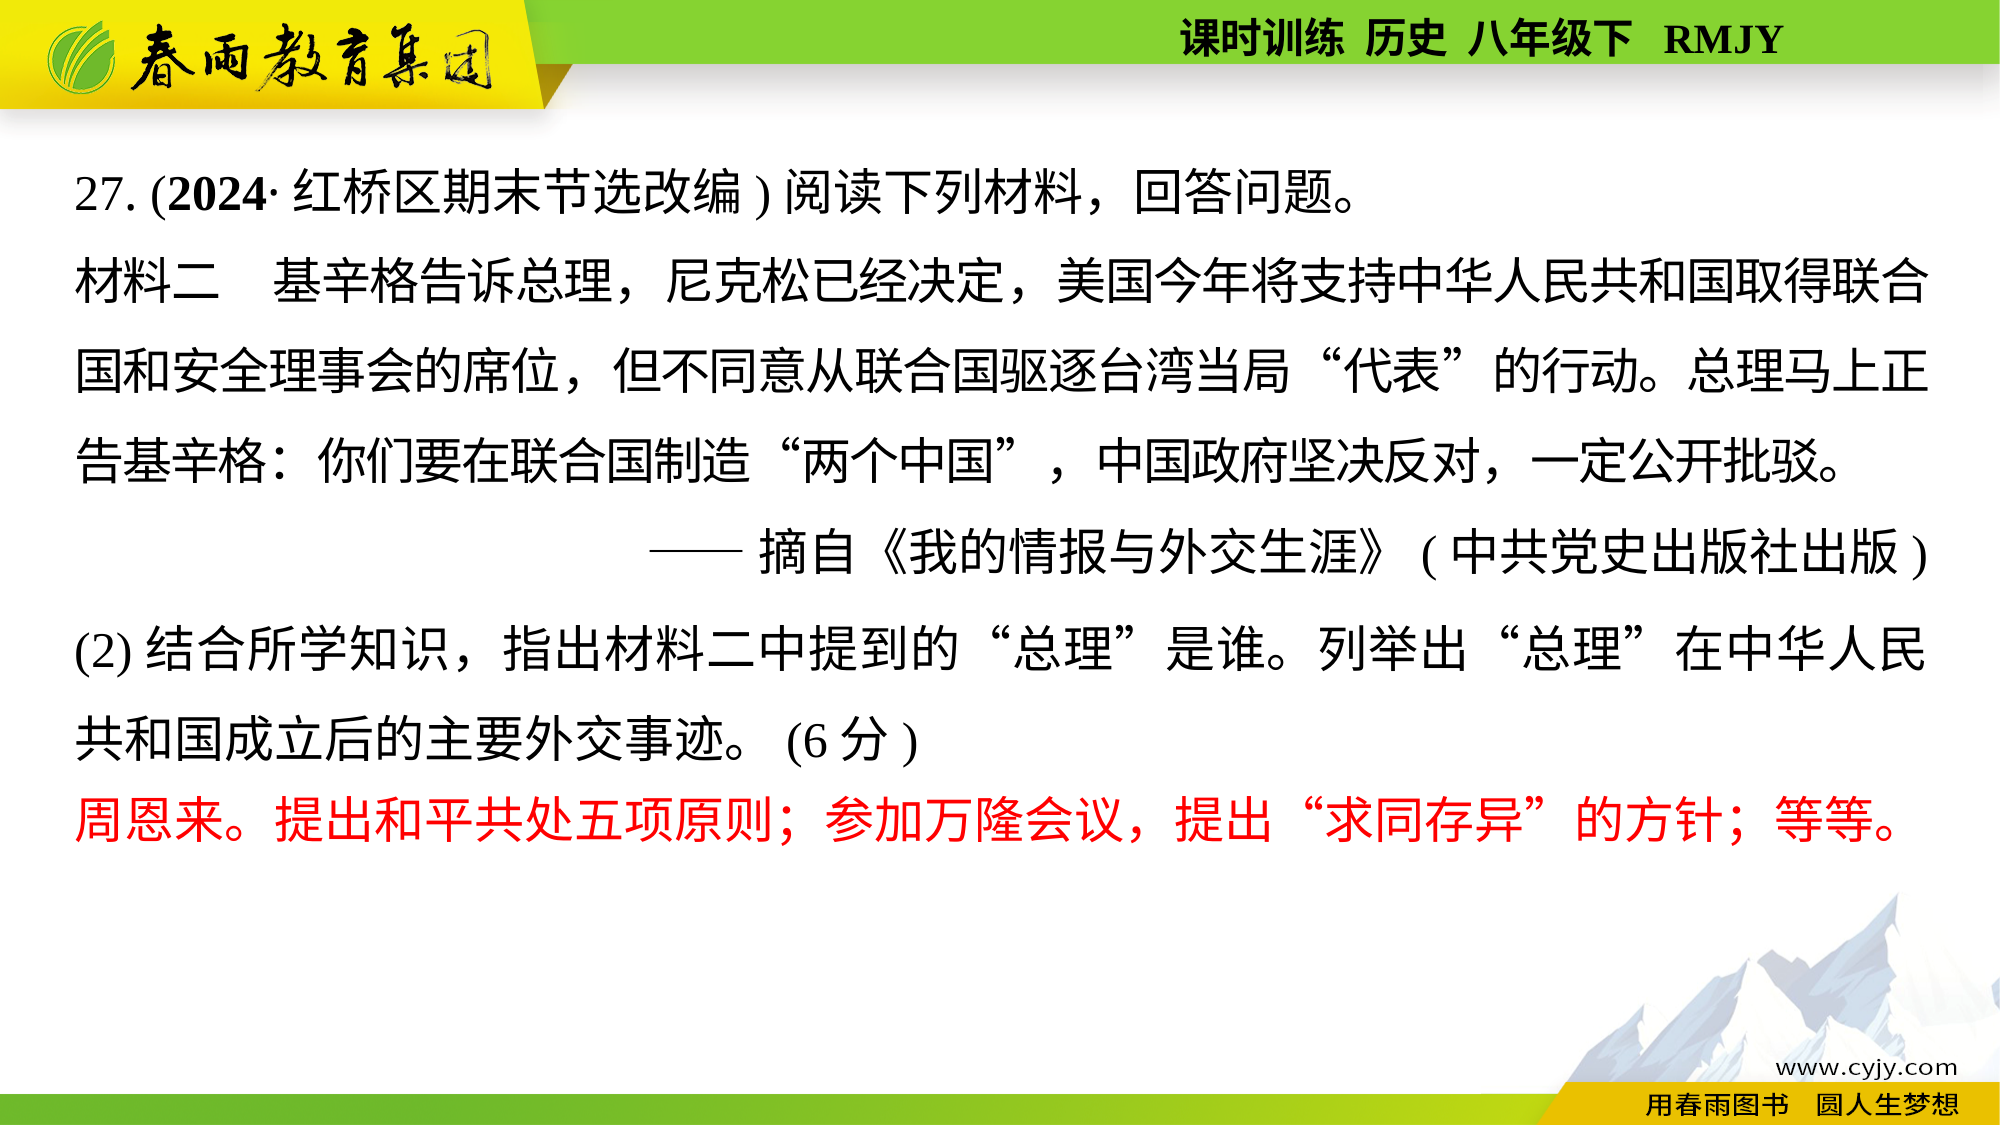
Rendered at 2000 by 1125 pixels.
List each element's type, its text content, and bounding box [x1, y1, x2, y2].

picture [0, 0, 2000, 1125]
text_box (2)结合所学知识，指出材料二中提到的“总理”是谁。列举出“总理”在中华人民共和国成立后的主要外交事迹。(6分) [59, 580, 1944, 751]
text_box 周恩来。提出和平共处五项原则；参加万隆会议，提出“求同存异”的方针；等等。 [59, 751, 1944, 857]
list 27. (2024·红桥区期末节选改编)阅读下列材料，回答问题。 材料二 基辛格告诉总理，尼克松已经决定，美国今年将支持中华人民共和国取得联合国和安全理事会的席位，但不同意从联合国驱逐台湾当局“代表”的行动。总理马上正告基辛格：你们要在联合国制造“两个中国”，中国政府坚决反对，一定公开批驳。 ——摘自《我的情报与外交生涯》(中共党史出版社出版) [59, 122, 1944, 580]
